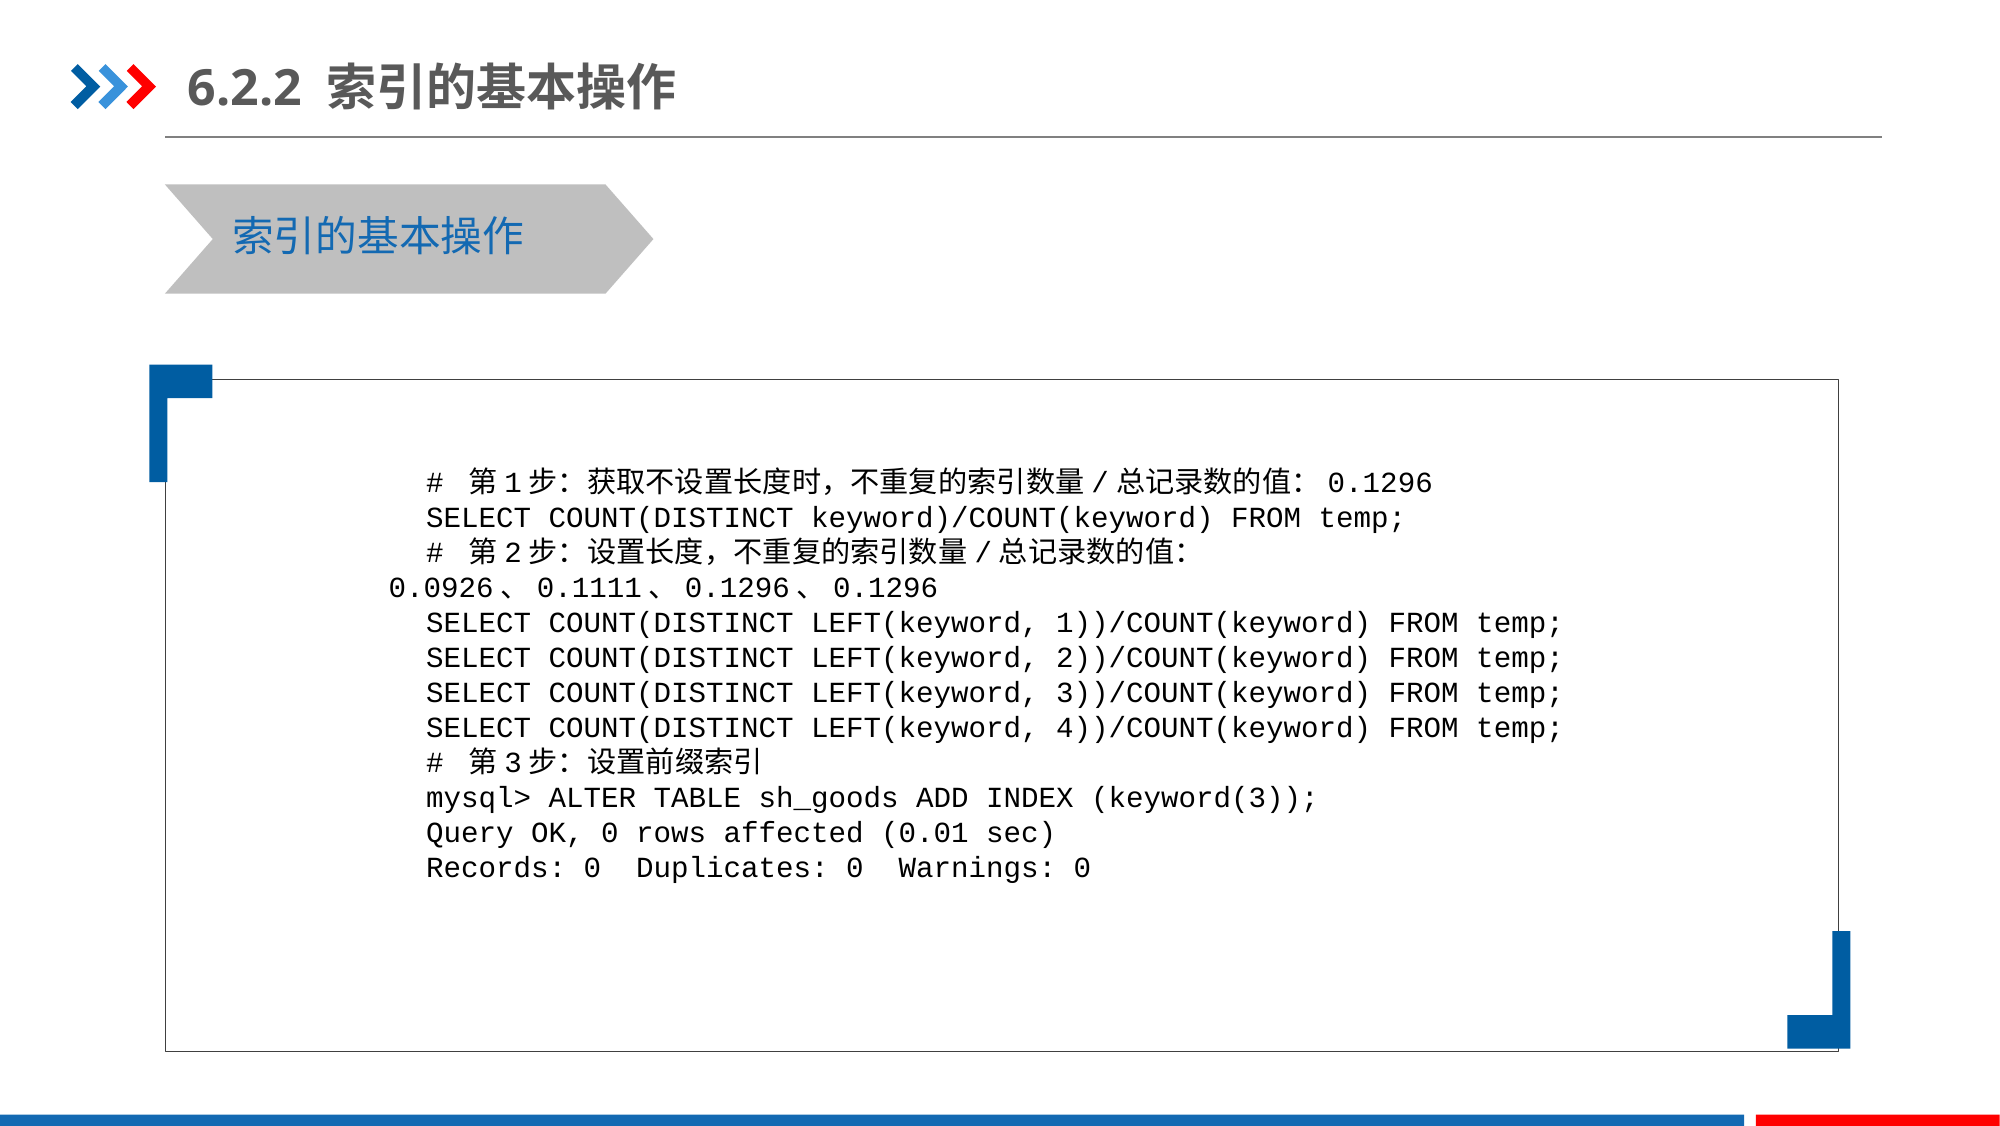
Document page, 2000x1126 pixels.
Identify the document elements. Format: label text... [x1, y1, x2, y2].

text_box [164, 184, 654, 294]
text_box 6.2.2 索引的基本操作 [187, 43, 827, 127]
text_box 索引的基本操作 [217, 202, 539, 317]
text_box [163, 378, 1841, 1053]
text_box # 第1步：获取不设置长度时，不重复的索引数量/总记录数的值：0.1296 SELECT COUNT(DISTINCT keyword)/COUNT(keyword) FROM temp; # 第2步：设置长度，不重复的索引数量/总记录数的值：0.0926、0.1111、0.1296、0.1296 SELECT COUNT(DISTINCT LEFT(keyword, 1))/COUNT(keyword) FROM temp; SELECT COUNT(DISTINCT LEFT(keyword, 2))/COUNT(keyword) FROM temp; SELECT COUNT(DISTINCT LEFT(keyword, 3))/COUNT(keyword) FROM temp; SELECT COUNT(DISTINCT LEFT(keyword, 4))/COUNT(keyword) FROM temp; # 第3步：设置前缀索引 mysql> ALTER TABLE sh_goods ADD INDEX (keyword(3)); Query OK, 0 rows affected (0.01 sec) Records: 0 Duplicates: 0 Warnings: 0 [373, 456, 1606, 891]
text_box [1785, 929, 1852, 1051]
text_box [147, 363, 215, 484]
